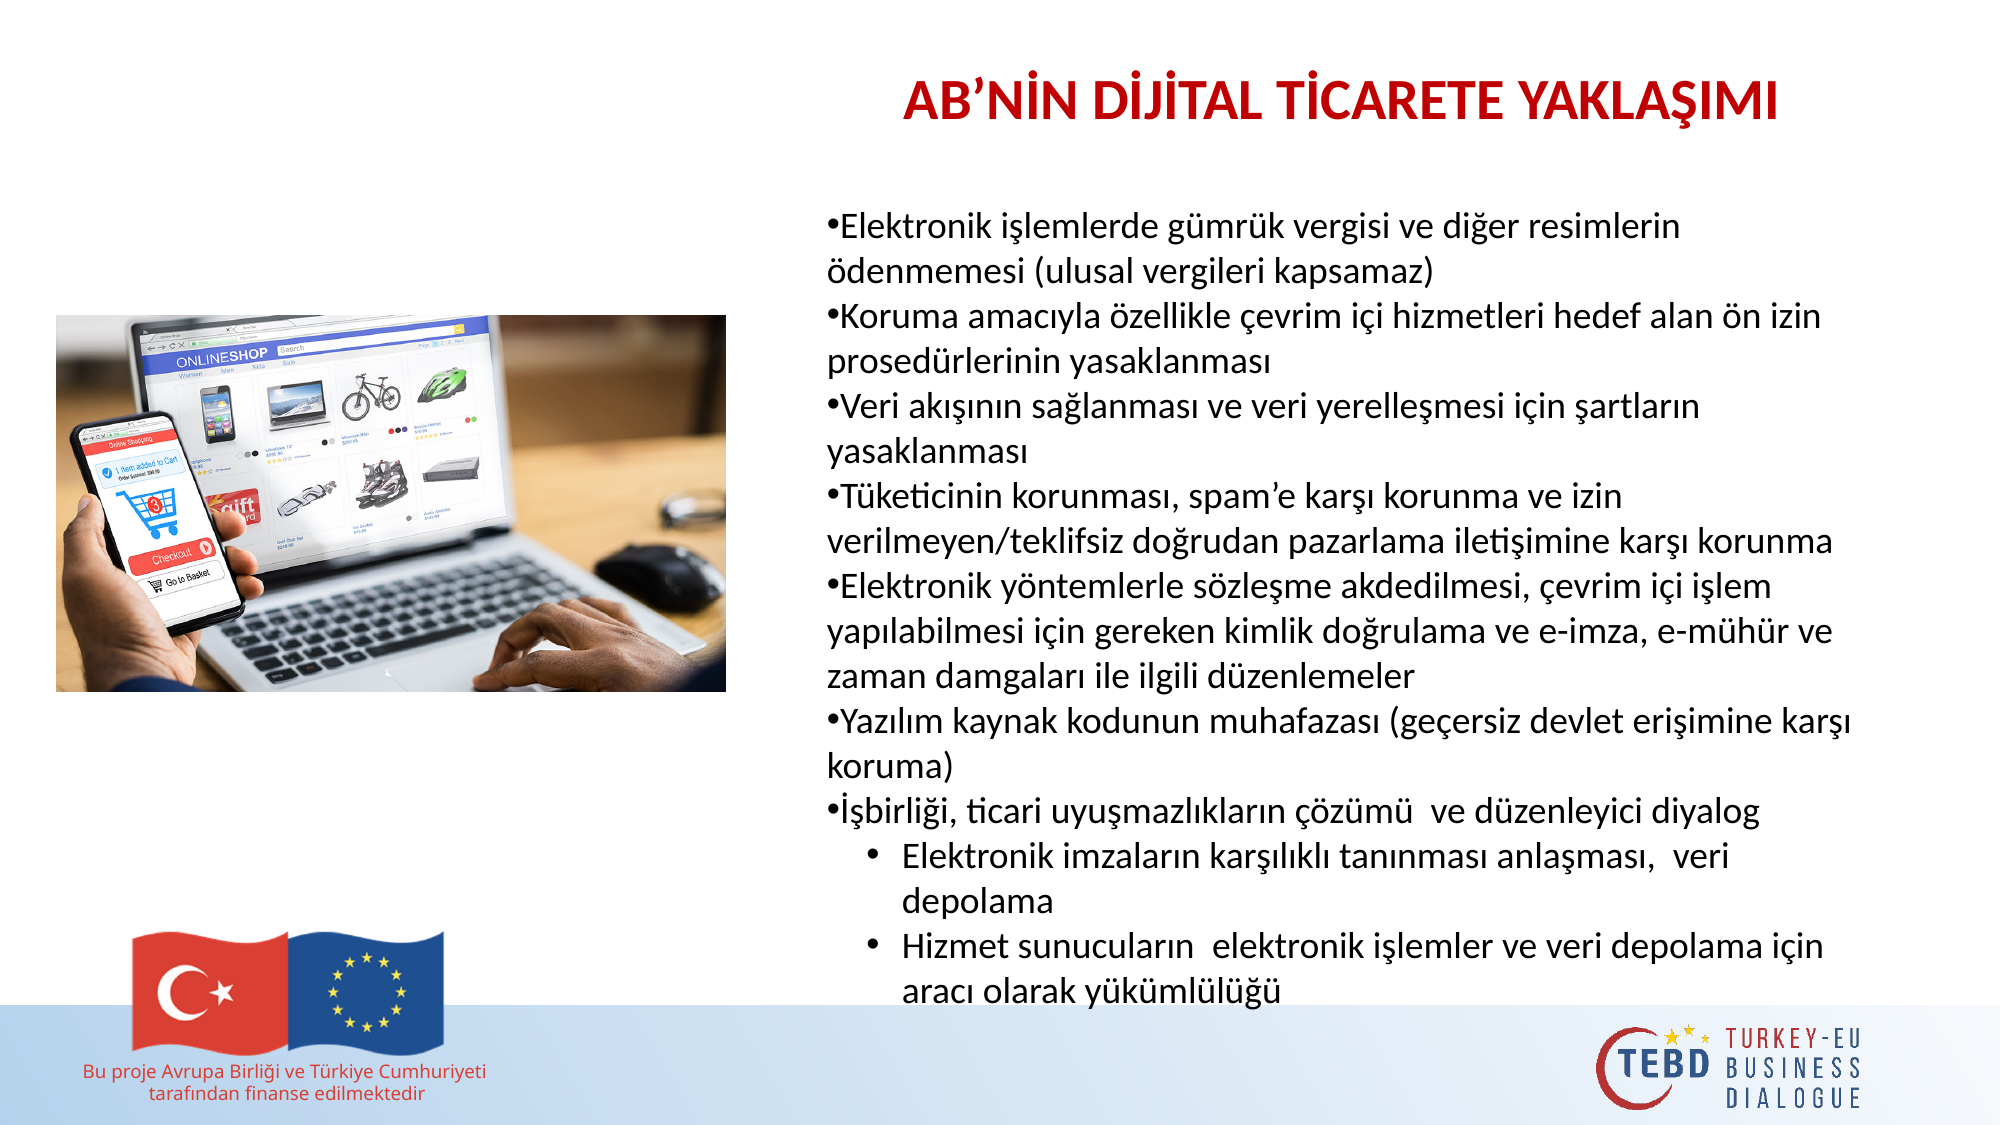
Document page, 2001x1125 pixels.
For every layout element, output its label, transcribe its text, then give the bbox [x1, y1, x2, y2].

text_box Bu proje Avrupa Birliği ve Türkiye Cumhuriyeti tarafından finanse edilmektedir [0, 1052, 618, 1112]
picture [1596, 1024, 1859, 1110]
picture [123, 923, 450, 1062]
text_box AB’NİN DİJİTAL TİCARETE YAKLAŞIMI Elektronik işlemlerde gümrük vergisi ve diğer resimlerin ödenmemesi (ulusal vergileri kapsamaz) Koruma amacıyla özellikle çevrim içi hizmetleri hedef alan ön izin prosedürlerinin yasaklanması Veri akışının sağlanması ve veri yerelleşmesi için şartların yasaklanması Tüketicinin korunması, spam’e karşı korunma ve izin verilmeyen/teklifsiz doğrudan pazarlama iletişimine karşı korunma Elektronik yöntemlerle sözleşme akdedilmesi, çevrim içi işlem yapılabilmesi için gereken kimlik doğrulama ve e-imza, e-mühür ve zaman damgaları ile ilgili düzenlemeler Yazılım kaynak kodunun muhafazası (geçersiz devlet erişimine karşı koruma) İşbirliği, ticari uyuşmazlıkların çözümü ve düzenleyici diyalog Elektronik imzaların karşılıklı tanınması anlaşması, veri depolama Hizmet sunucuların elektronik işlemler ve veri depolama için aracı olarak yükümlülüğü [812, 53, 1872, 1064]
picture [56, 315, 726, 692]
text_box [0, 1004, 2000, 1125]
